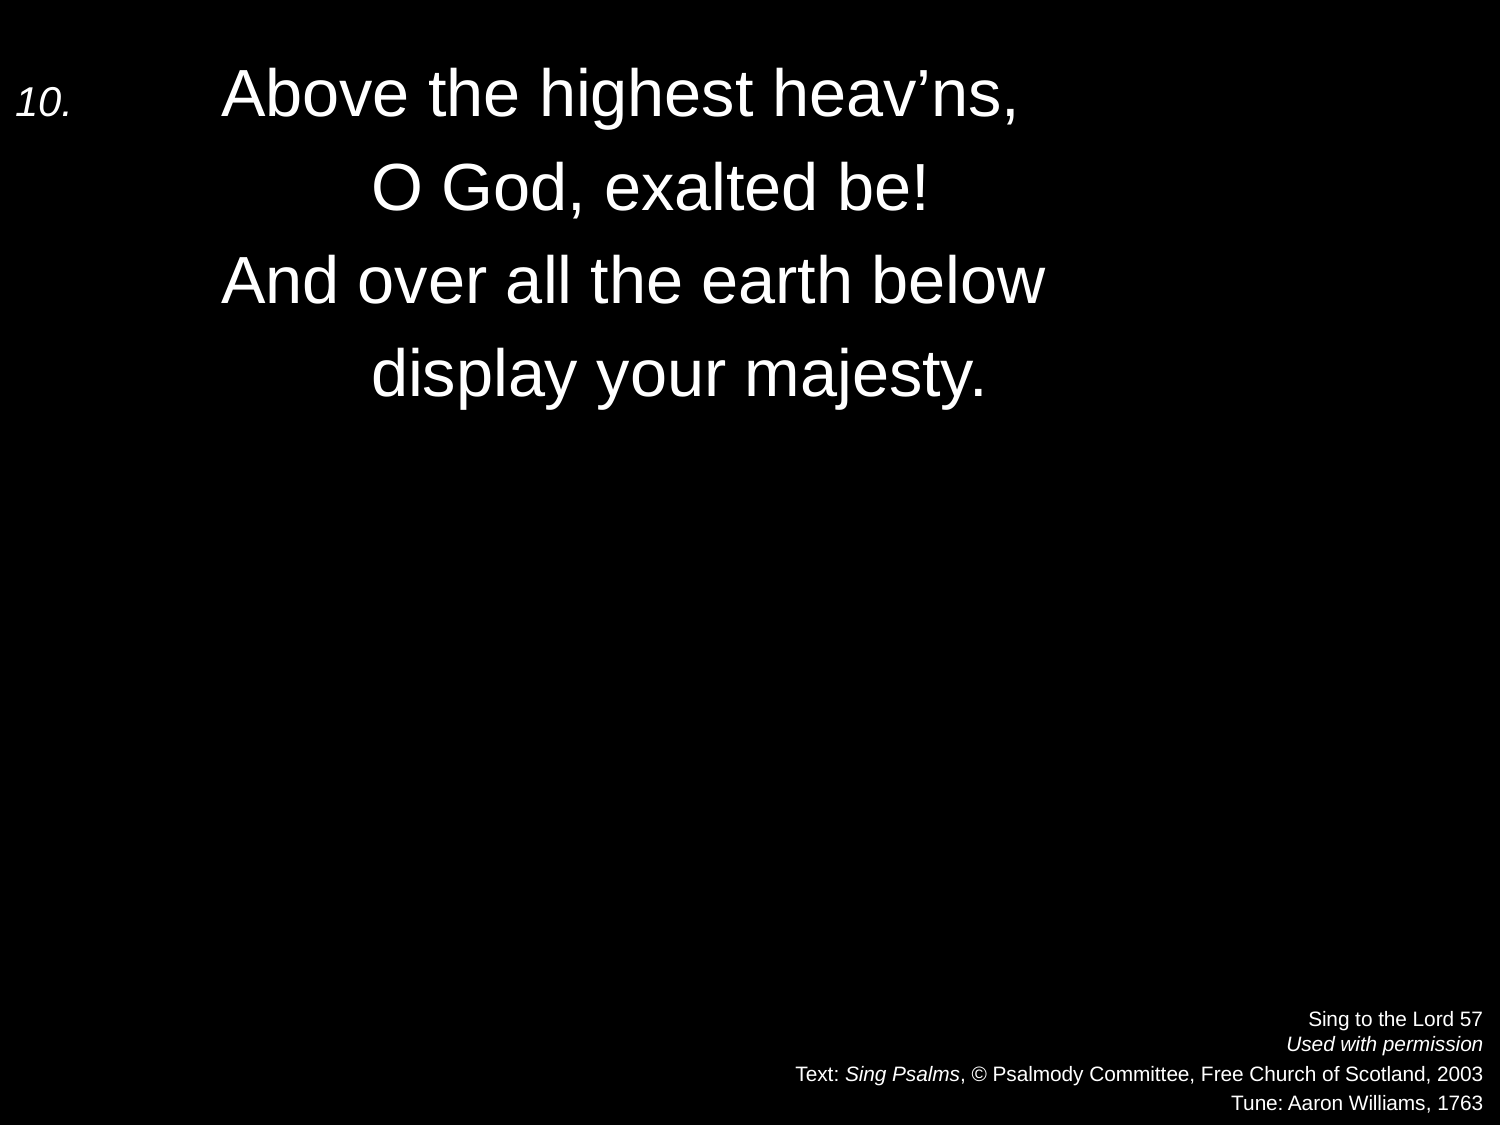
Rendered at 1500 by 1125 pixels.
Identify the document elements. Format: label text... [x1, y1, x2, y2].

text_box Sing to the Lord 57 Used with permission Text: Sing Psalms, © Psalmody Committee, Free Church of Scotland, 2003 Tune: Aaron Williams, 1763 [0, 998, 1498, 1122]
list 10. Above the highest heav’ns, O God, exalted be! And over all the earth below display your majesty. [0, 42, 1500, 1047]
